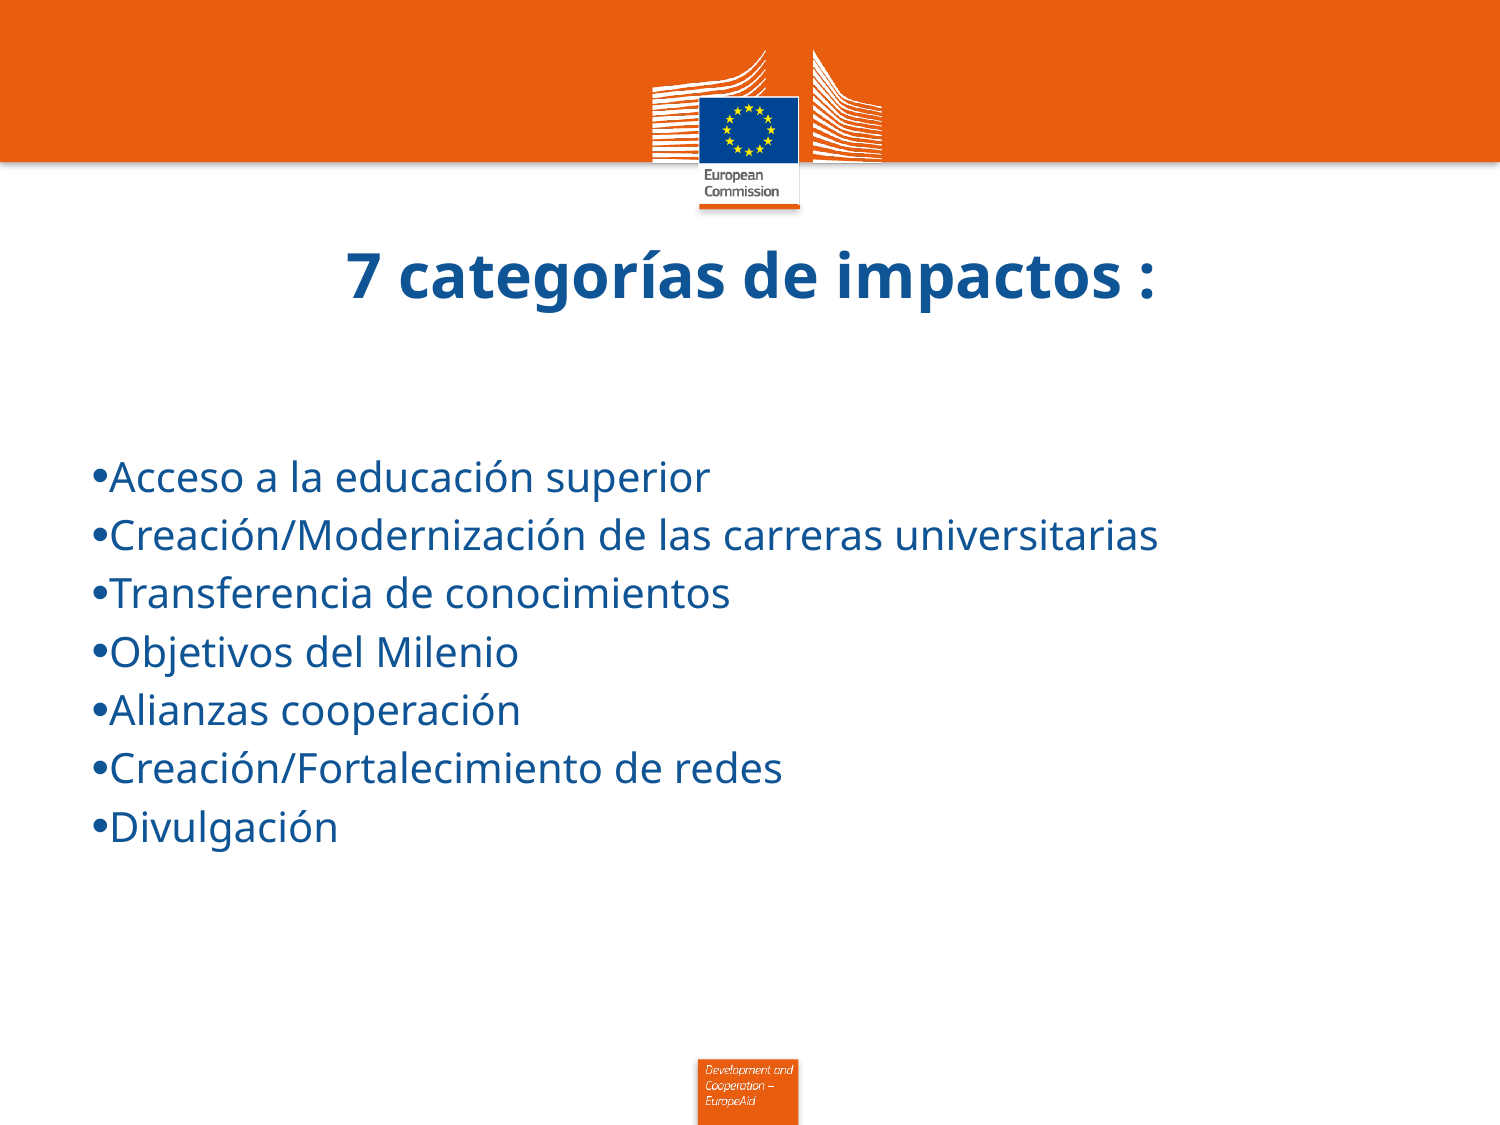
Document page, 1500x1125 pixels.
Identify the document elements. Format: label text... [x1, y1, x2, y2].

picture [615, 50, 882, 196]
title 7 categorías de impactos : [76, 196, 1428, 326]
picture [698, 1059, 799, 1125]
list Acceso a la educación superior Creación/Modernización de las carreras universitarias Transferencia de conocimientos Objetivos del Milenio Alianzas cooperación Creación/Fortalecimiento de redes Divulgación [76, 326, 1448, 1059]
